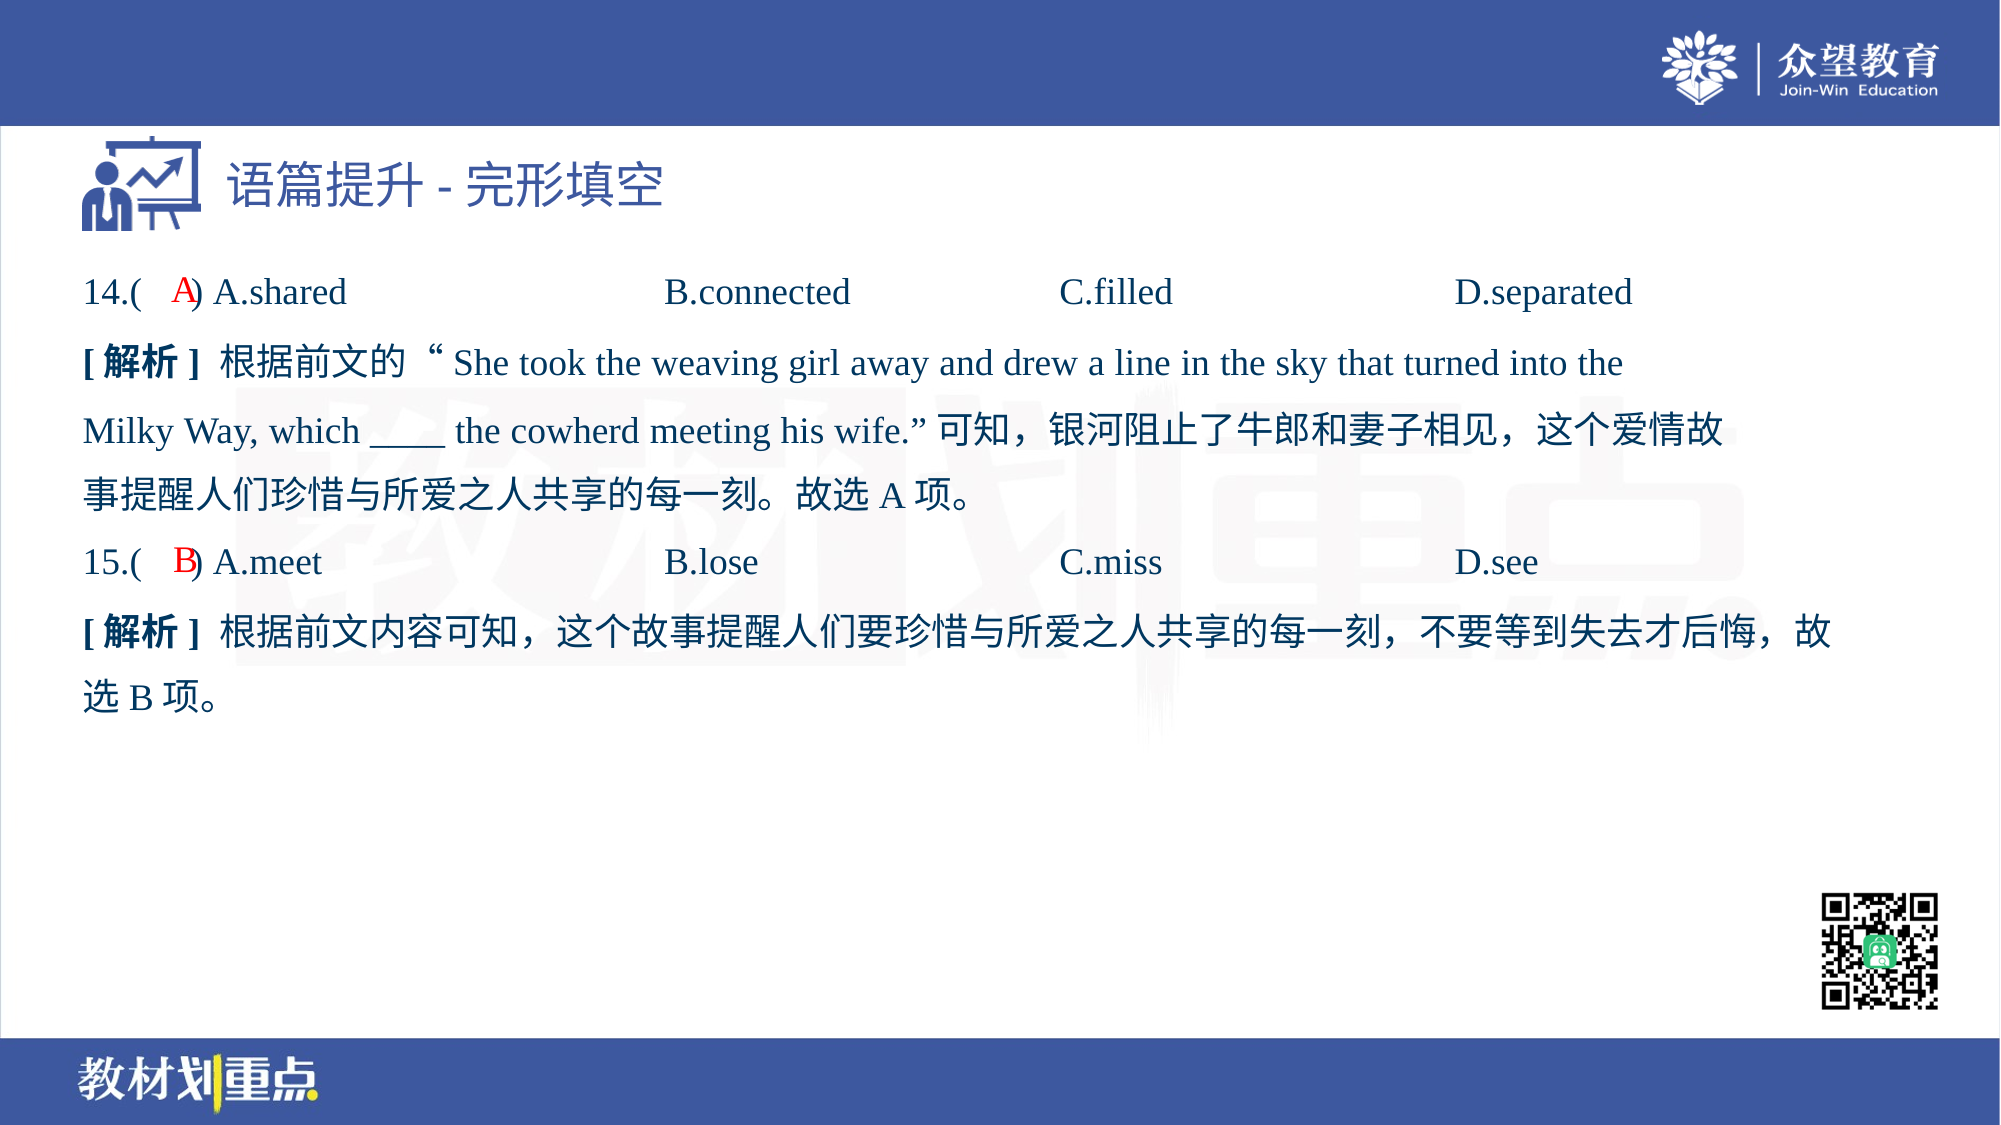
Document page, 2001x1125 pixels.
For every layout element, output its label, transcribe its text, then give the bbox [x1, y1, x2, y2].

text_box A [157, 245, 212, 304]
text_box [解析] 根据前文的“She took the weaving girl away and drew a line in the sky that turned into the Milky Way, which ____ the cowherd meeting his wife.”可知，银河阻止了牛郎和妻子相见，这个爱情故 事提醒人们珍惜与所爱之人共享的每一刻。故选A项。 [82, 313, 1817, 510]
picture [0, 0, 2000, 1125]
text_box 14.( ) A.shared B.connected C.filled D.separated [82, 247, 1817, 306]
text_box B [159, 514, 212, 574]
text_box 15.( ) A.meet B.lose C.miss D.see [82, 517, 1817, 575]
text_box [解析] 根据前文内容可知，这个故事提醒人们要珍惜与所爱之人共享的每一刻，不要等到失去才后悔，故 选B项。 [82, 584, 1817, 712]
